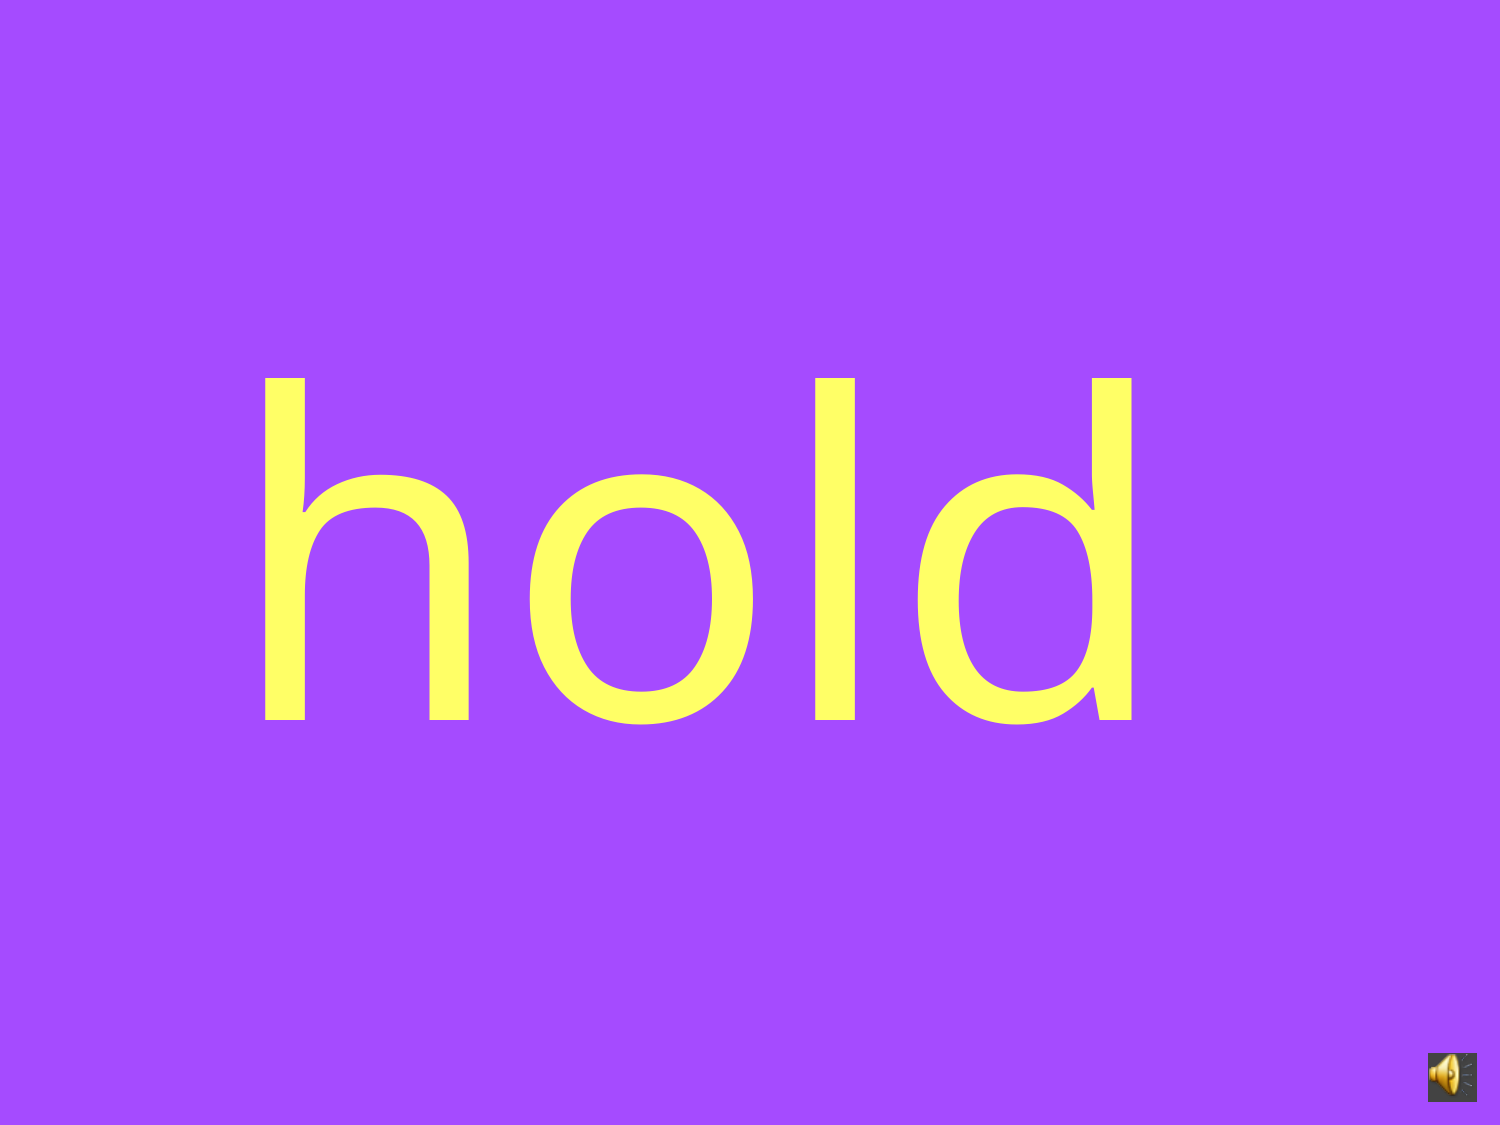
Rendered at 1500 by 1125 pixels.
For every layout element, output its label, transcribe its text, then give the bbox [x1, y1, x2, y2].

subtitle hold [212, 262, 1450, 763]
picture [1427, 1052, 1478, 1103]
